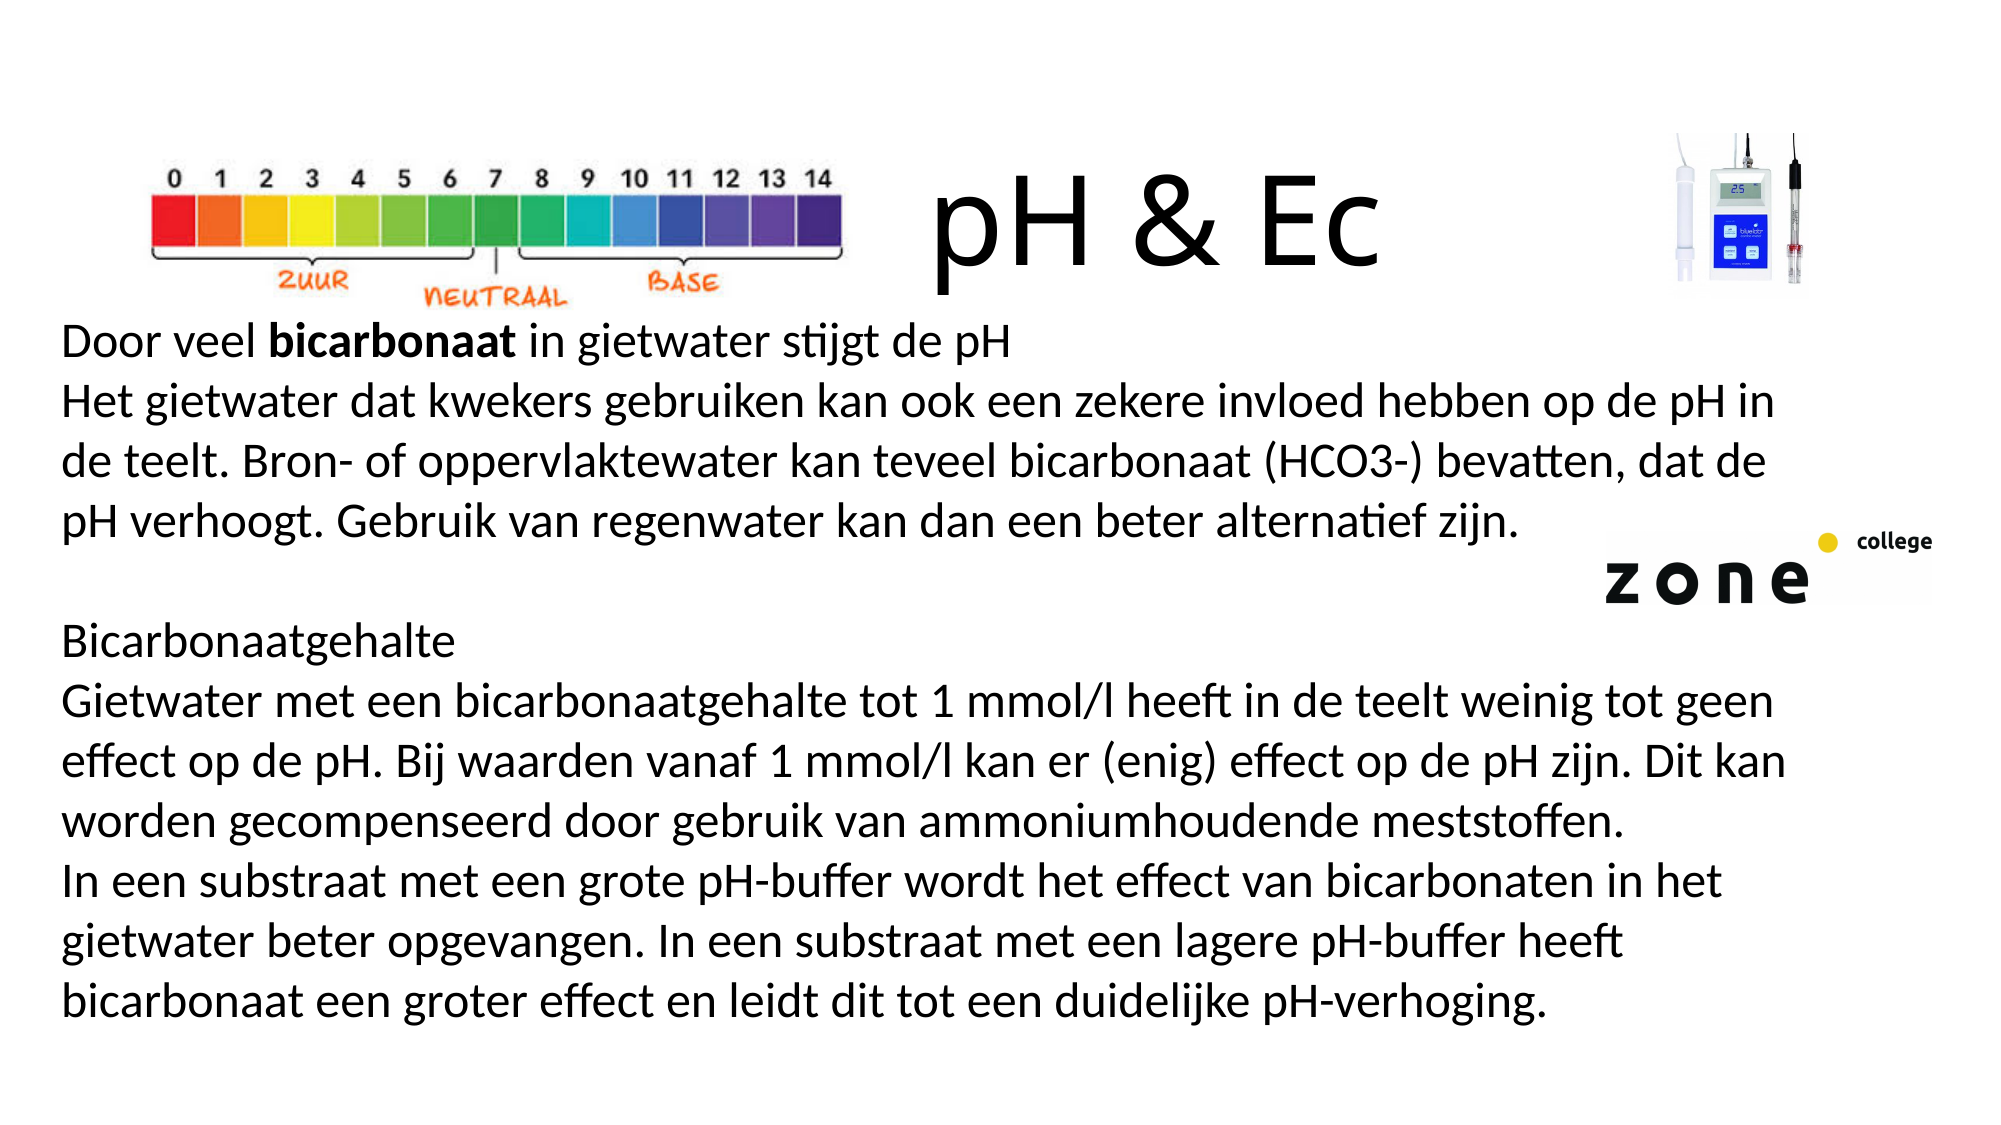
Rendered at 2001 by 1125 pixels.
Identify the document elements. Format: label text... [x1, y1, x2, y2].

picture [136, 147, 860, 318]
picture [1606, 531, 1932, 605]
picture [1654, 133, 1821, 299]
text_box pH & Ec [912, 133, 1399, 298]
text_box Door veel bicarbonaat in gietwater stijgt de pH Het gietwater dat kwekers gebruiken kan ook een zekere invloed hebben op de pH in de teelt. Bron- of oppervlaktewater kan teveel bicarbonaat (HCO3-) bevatten, dat de pH verhoogt. Gebruik van regenwater kan dan een beter alternatief zijn. Bicarbonaatgehalte Gietwater met een bicarbonaatgehalte tot 1 mmol/l heeft in de teelt weinig tot geen effect op de pH. Bij waarden vanaf 1 mmol/l kan er (enig) effect op de pH zijn. Dit kan worden gecompenseerd door gebruik van ammoniumhoudende meststoffen. In een substraat met een grote pH-buffer wordt het effect van bicarbonaten in het gietwater beter opgevangen. In een substraat met een lagere pH-buffer heeft bicarbonaat een groter effect en leidt dit tot een duidelijke pH-verhoging. [46, 299, 1821, 1035]
